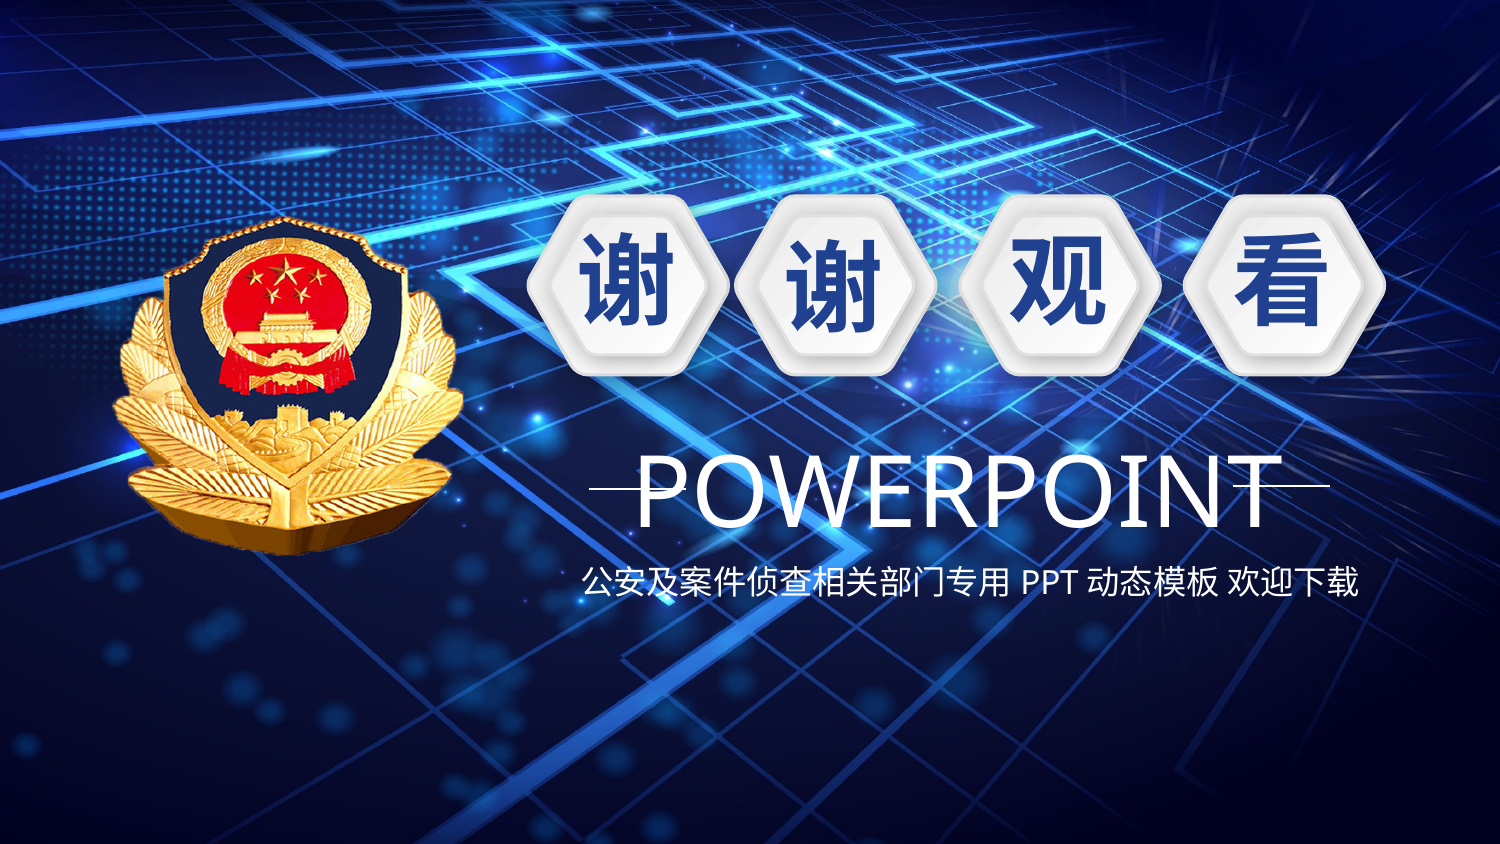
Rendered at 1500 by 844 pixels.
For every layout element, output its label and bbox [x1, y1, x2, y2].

picture [0, 0, 1500, 844]
text_box [518, 195, 724, 376]
text_box [725, 195, 942, 376]
text_box [1174, 195, 1391, 376]
text_box [950, 195, 1167, 376]
